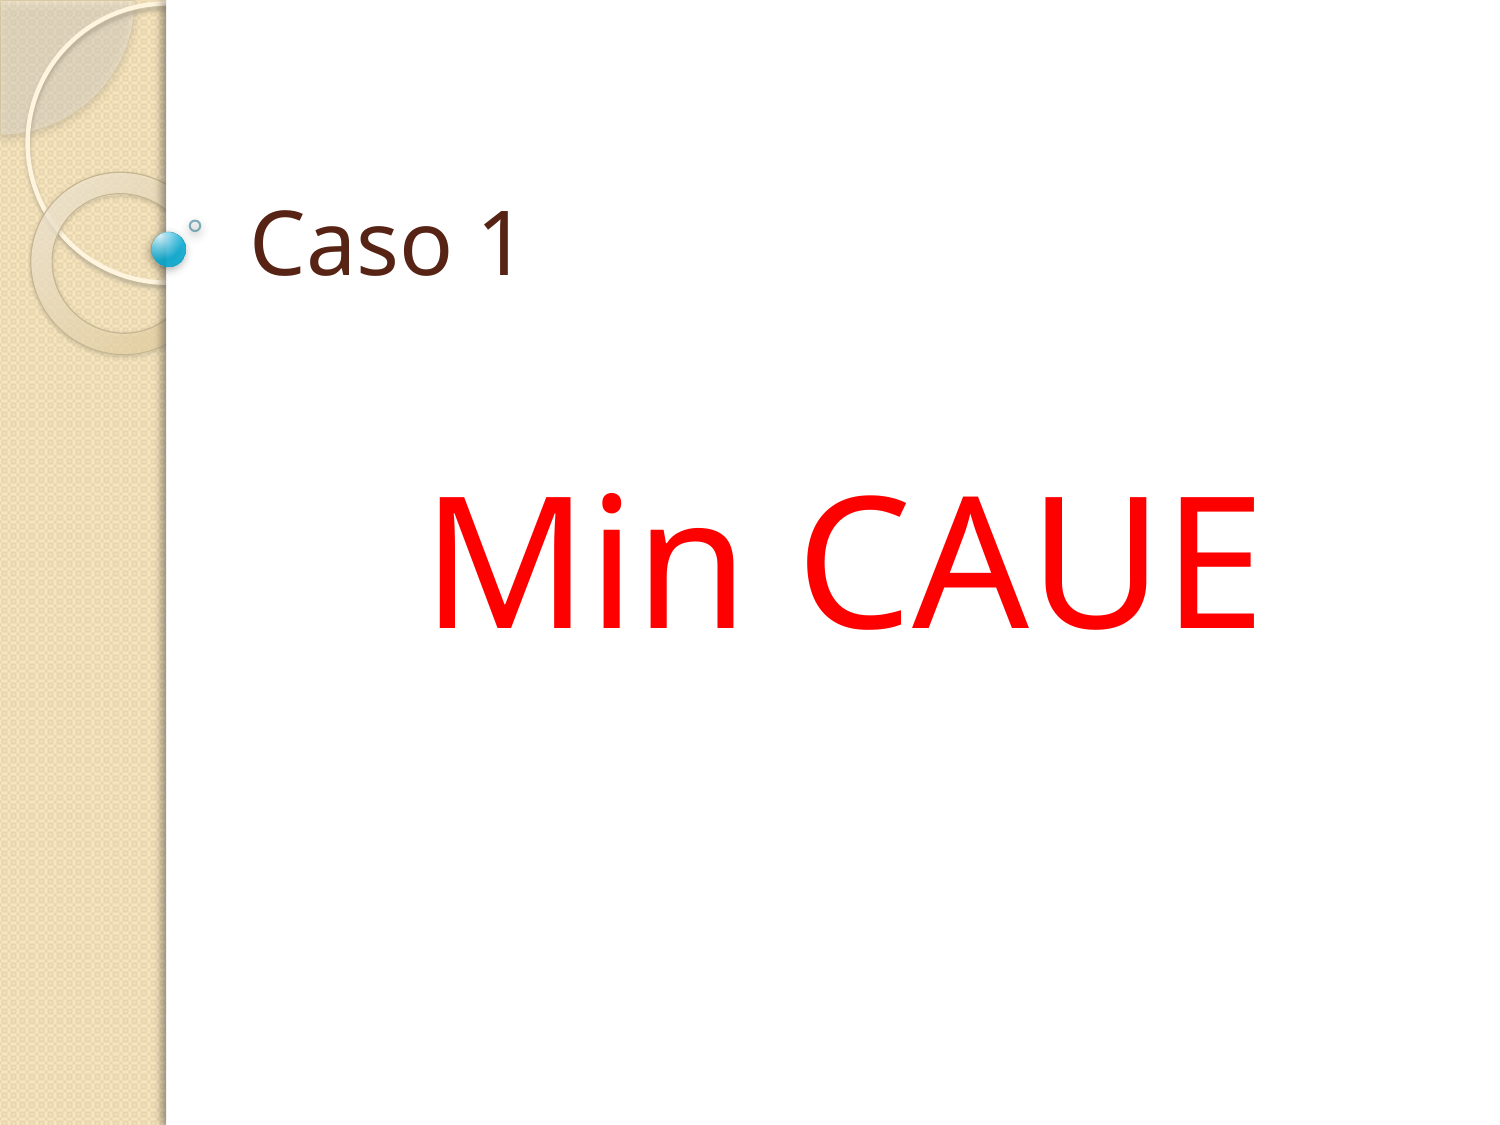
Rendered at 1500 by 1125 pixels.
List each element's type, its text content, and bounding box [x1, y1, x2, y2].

title Caso 1 [234, 59, 1450, 301]
subtitle Min CAUE [234, 445, 1450, 733]
